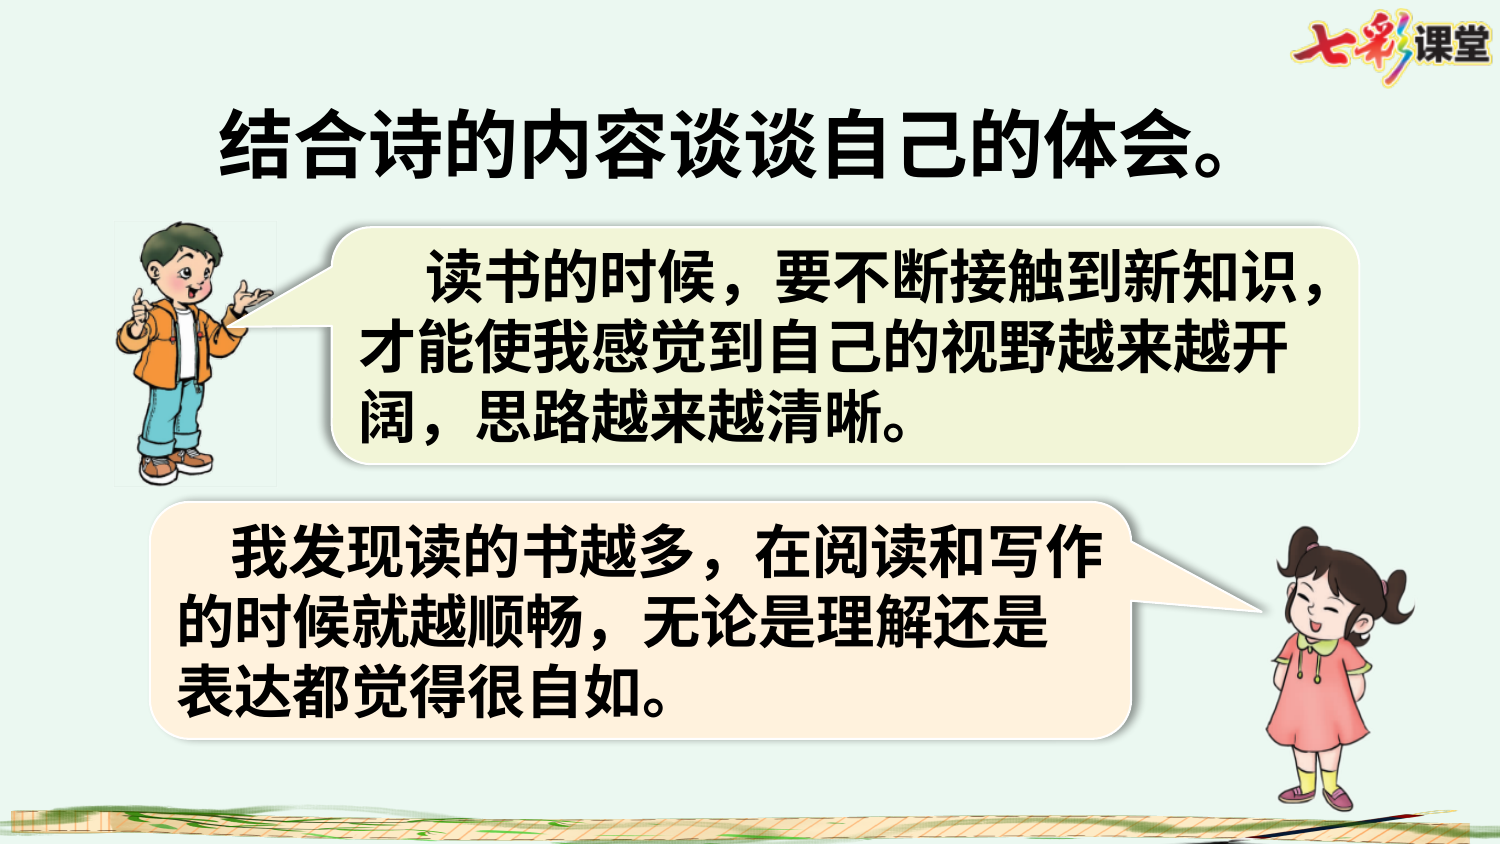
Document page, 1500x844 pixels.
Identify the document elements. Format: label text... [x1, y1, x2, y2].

text_box 结合诗的内容谈谈自己的体会。 [100, 89, 1388, 195]
picture [0, 732, 1500, 844]
picture [1289, 8, 1495, 89]
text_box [113, 220, 1360, 488]
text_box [149, 501, 1424, 817]
